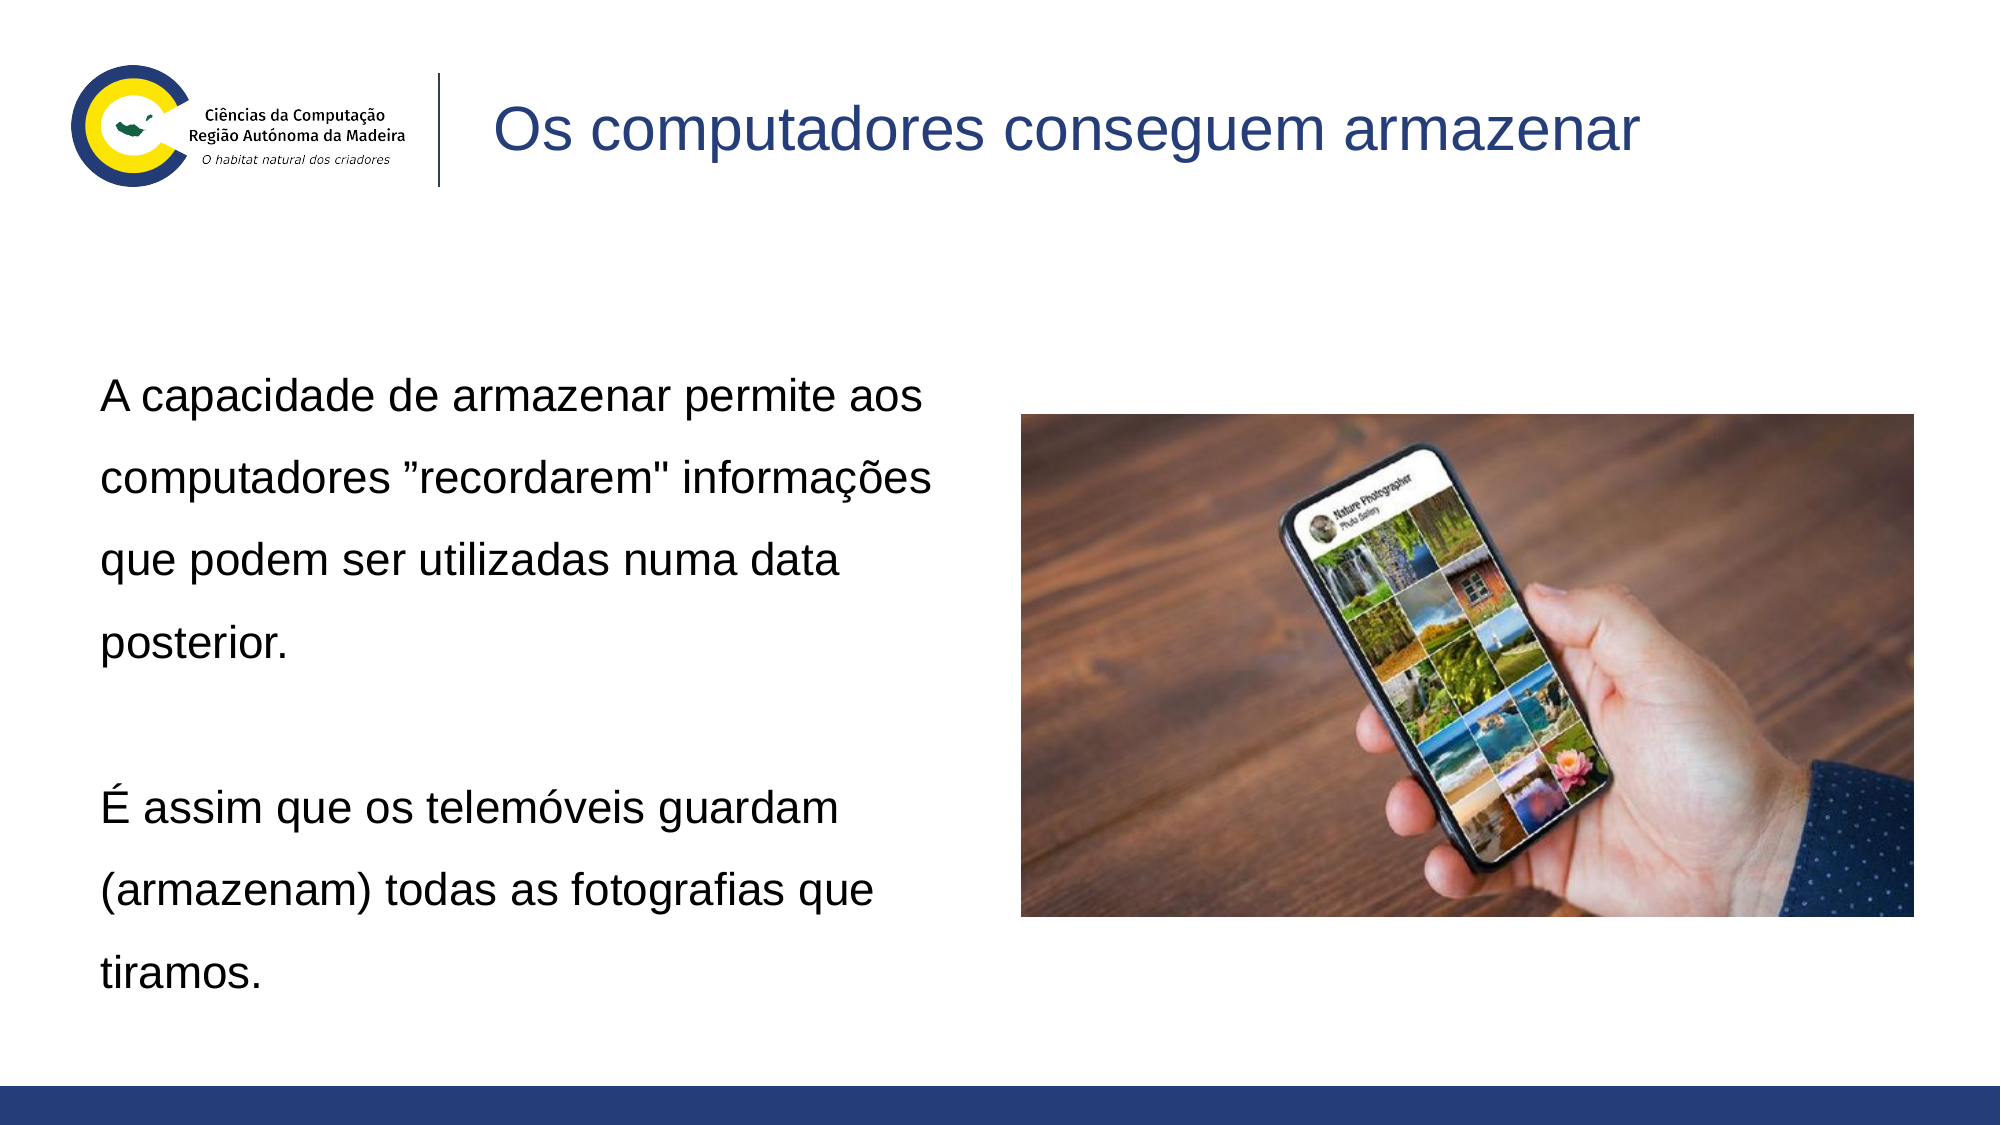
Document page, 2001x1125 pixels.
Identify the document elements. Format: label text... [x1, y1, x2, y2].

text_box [71, 65, 440, 188]
text_box Os computadores conseguem armazenar [478, 80, 1658, 171]
text_box [0, 1085, 2000, 1125]
picture [1020, 414, 1914, 917]
text_box A capacidade de armazenar permite aos computadores ”recordarem" informações que podem ser utilizadas numa data posterior. É assim que os telemóveis guardam (armazenam) todas as fotografias que tiramos. [86, 330, 979, 1005]
